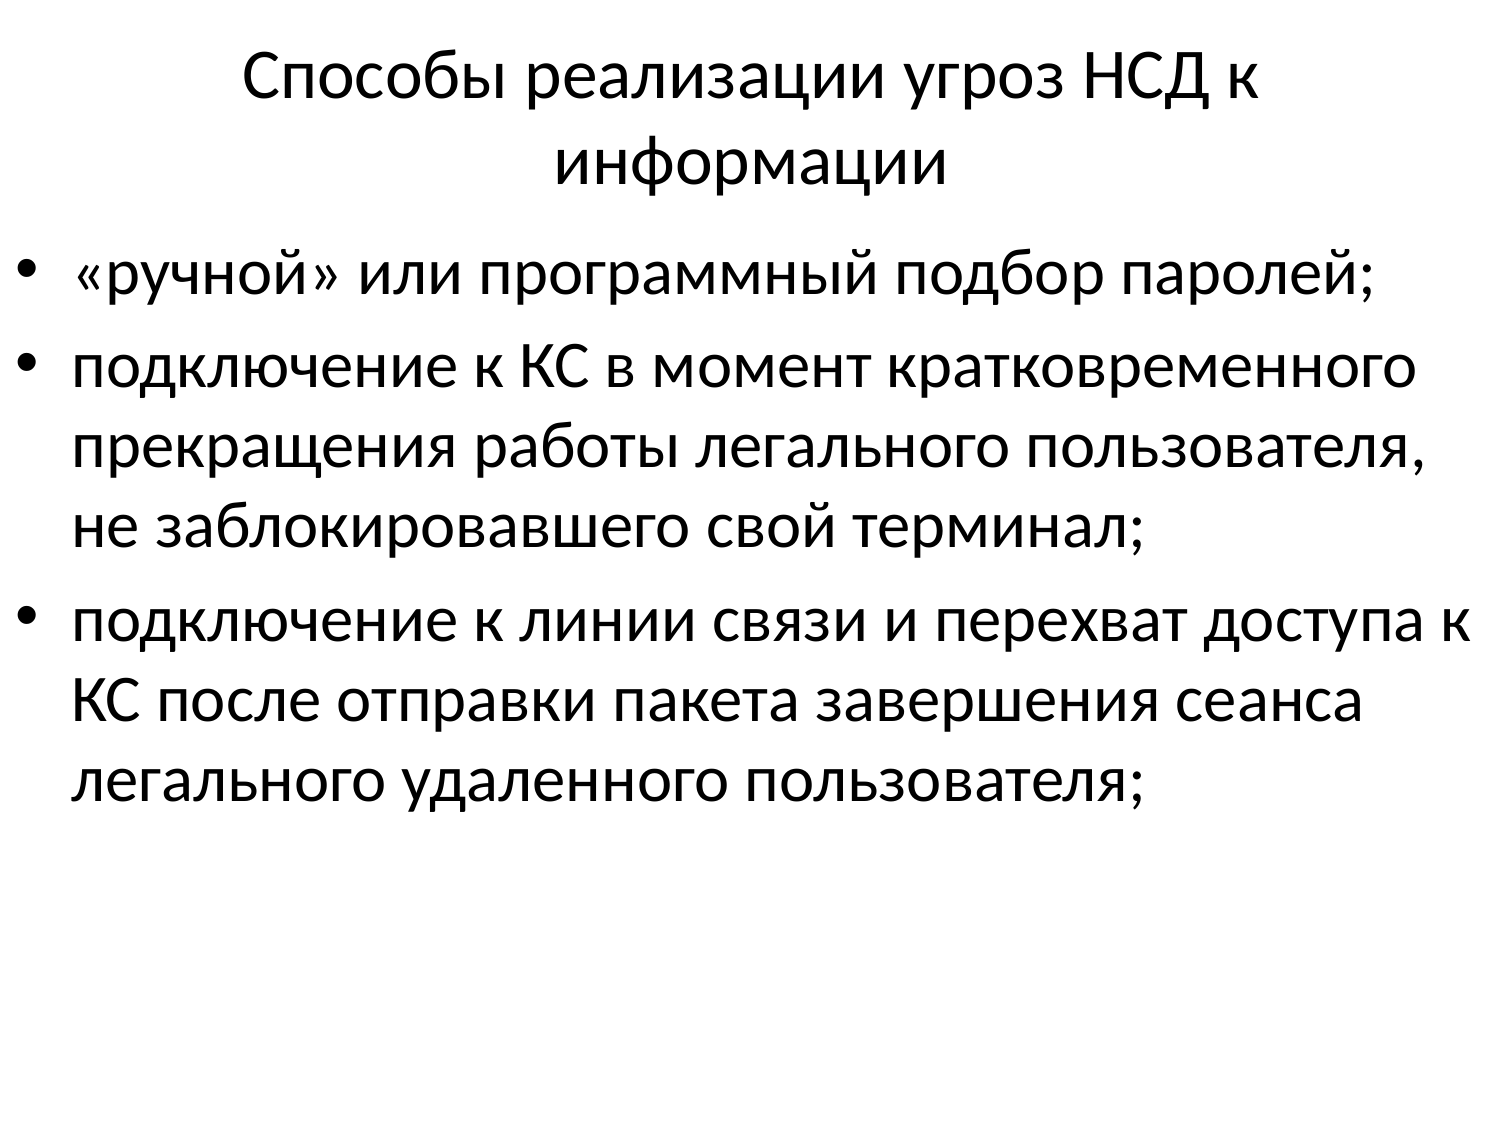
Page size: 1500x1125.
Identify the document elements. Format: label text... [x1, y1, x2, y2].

list «ручной» или программный подбор паролей; подключение к КС в момент кратковременного прекращения работы легального пользователя, не заблокировавшего свой терминал; подключение к линии связи и перехват доступа к КС после отправки пакета завершения сеанса легального удаленного пользователя; [0, 219, 1500, 1125]
title Способы реализации угроз НСД к информации [76, 19, 1427, 207]
